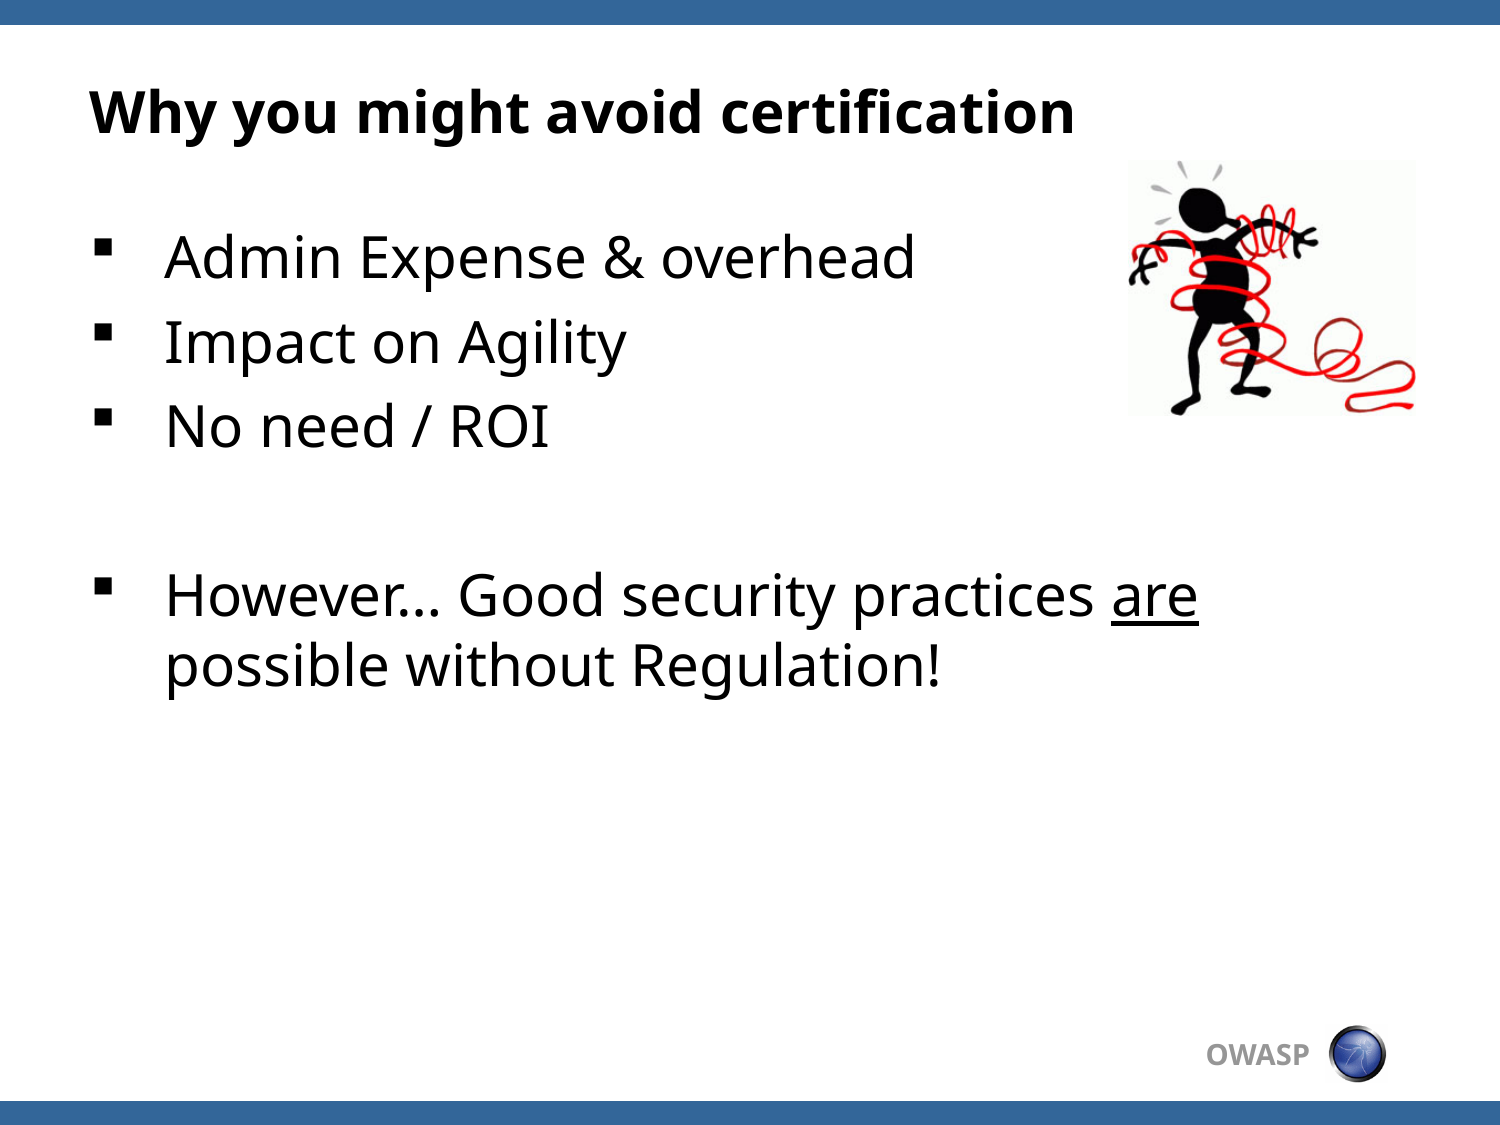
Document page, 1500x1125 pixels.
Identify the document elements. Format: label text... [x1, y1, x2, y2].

picture [1127, 160, 1416, 416]
list Admin Expense & overhead Impact on Agility No need / ROI However… Good security practices are possible without Regulation! [75, 212, 1425, 1005]
title Why you might avoid certification [75, 32, 1425, 188]
picture [1325, 1024, 1388, 1083]
